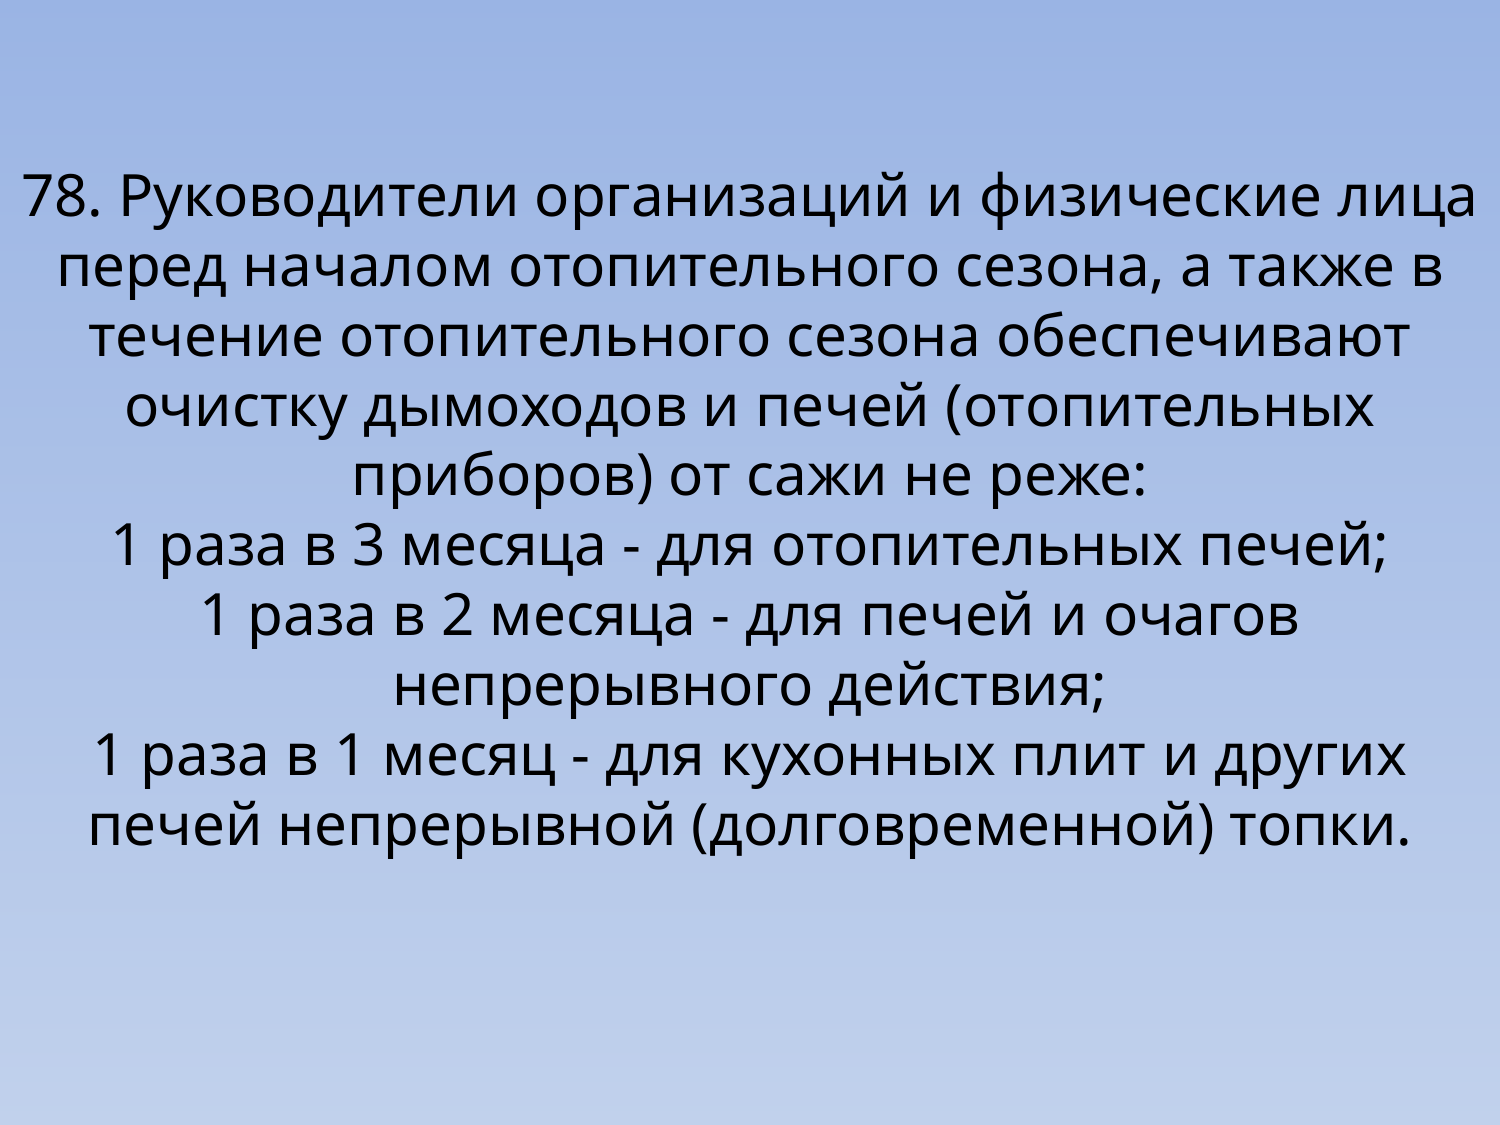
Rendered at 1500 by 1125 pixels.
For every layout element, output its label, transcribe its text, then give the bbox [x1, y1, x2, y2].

title 78. Руководители организаций и физические лица перед началом отопительного сезона, а также в течение отопительного сезона обеспечивают очистку дымоходов и печей (отопительных приборов) от сажи не реже: 1 раза в 3 месяца - для отопительных печей; 1 раза в 2 месяца - для печей и очагов непрерывного действия; 1 раза в 1 месяц - для кухонных плит и других печей непрерывной (долговременной) топки. [0, 0, 1500, 1125]
